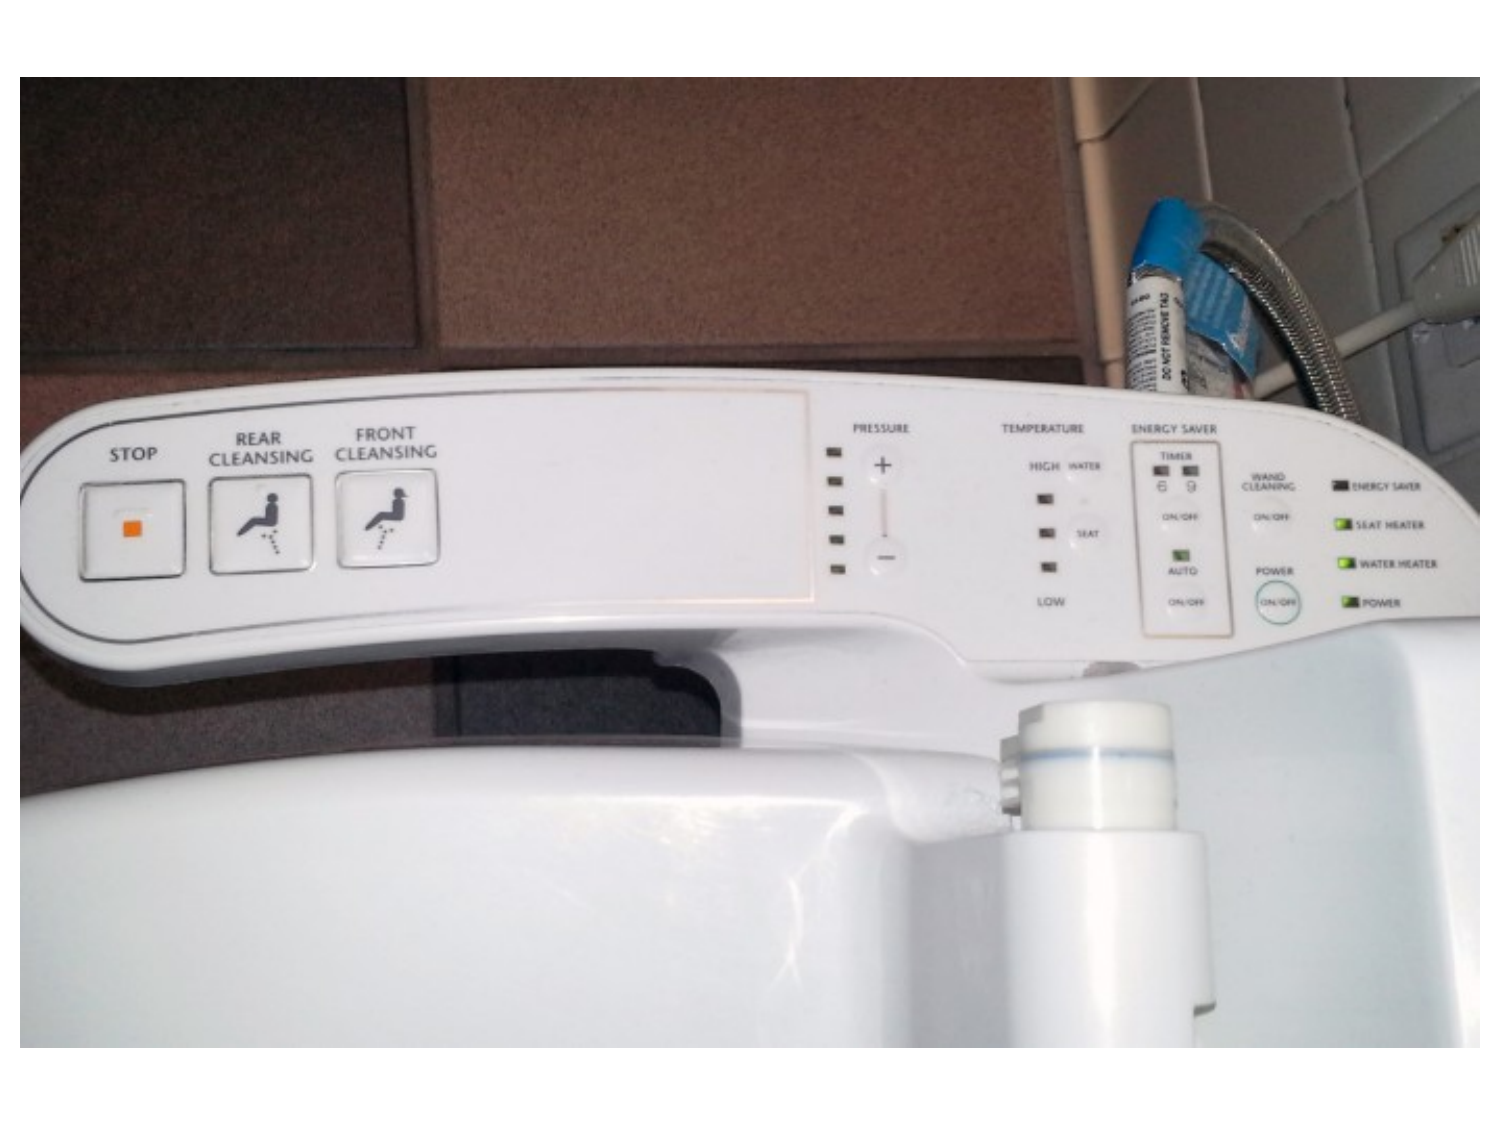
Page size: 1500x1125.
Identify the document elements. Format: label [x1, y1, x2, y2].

picture [20, 76, 1480, 1049]
